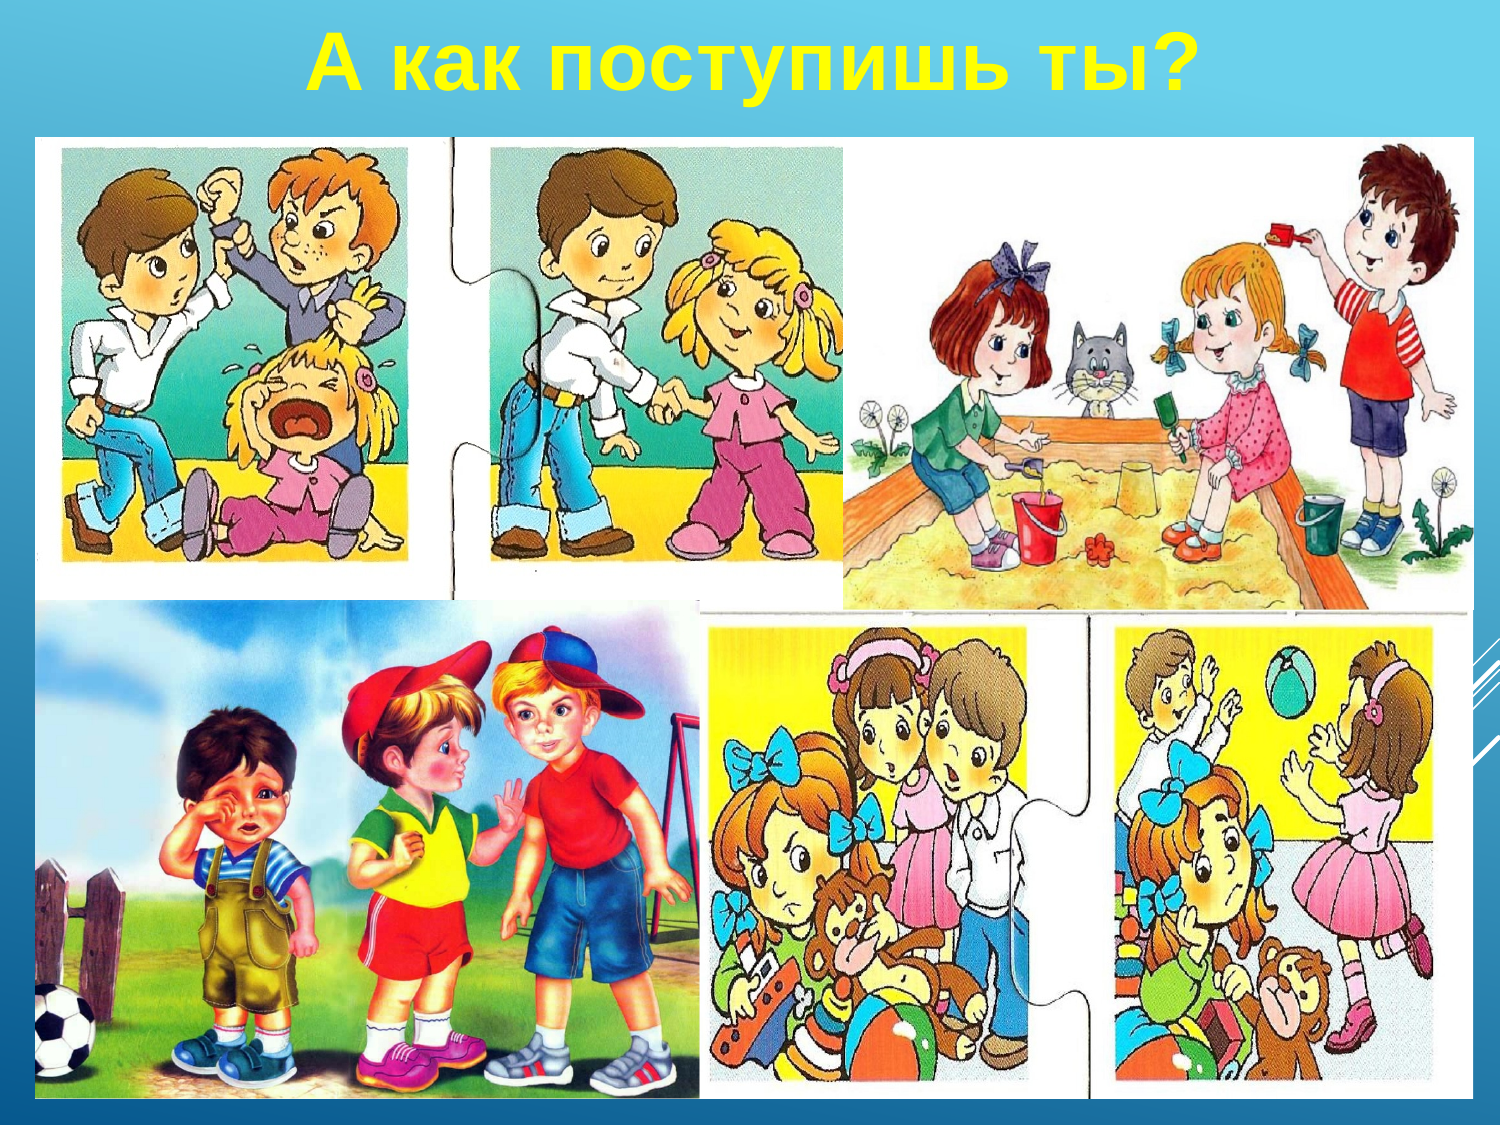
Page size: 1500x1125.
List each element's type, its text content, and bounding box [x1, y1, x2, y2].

text_box А как поступишь ты? [289, 0, 1219, 115]
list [34, 136, 843, 600]
picture [34, 136, 1474, 1099]
